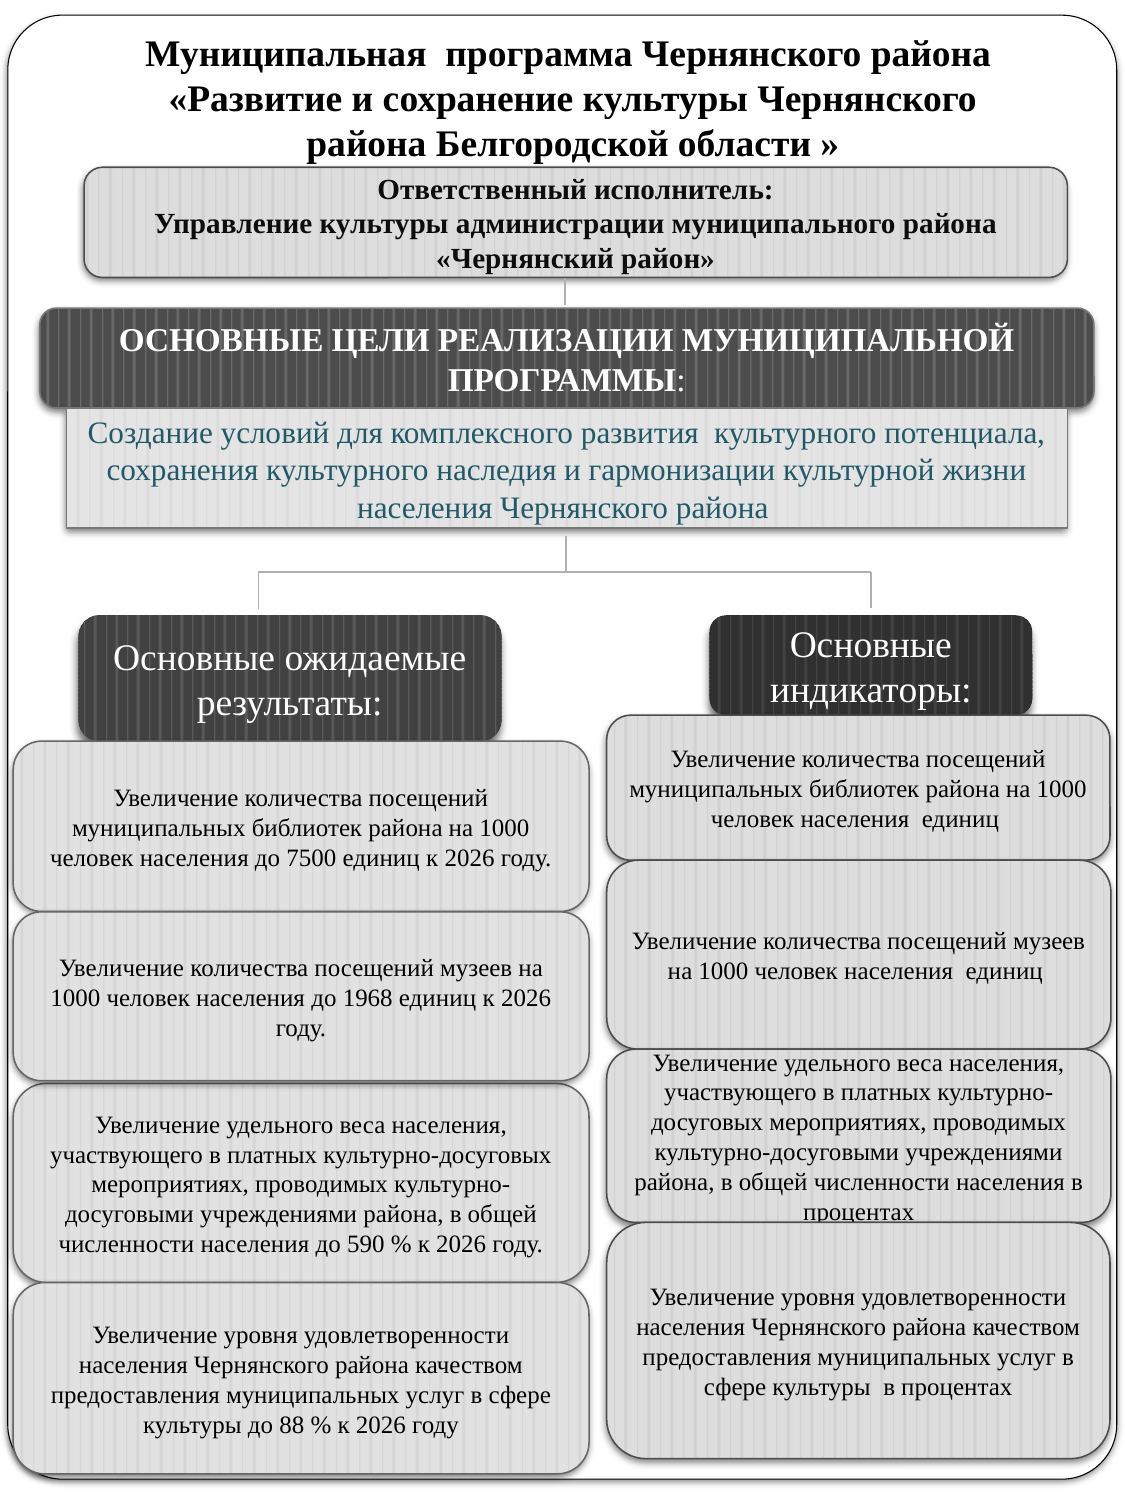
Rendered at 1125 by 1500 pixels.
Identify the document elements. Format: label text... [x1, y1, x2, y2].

text_box Увеличение удельного веса населения, участвующего в платных культурно-досуговых мероприятиях, проводимых культурно-досуговыми учреждениями района, в общей численности населения в процентах [605, 1048, 1112, 1223]
text_box Увеличение количества посещений муниципальных библиотек района на 1000 человек населения единиц [605, 714, 1111, 861]
text_box ОСНОВНЫЕ ЦЕЛИ РЕАЛИЗАЦИИ МУНИЦИПАЛЬНОЙ ПРОГРАММЫ: [38, 307, 1095, 409]
text_box Увеличение удельного веса населения, участвующего в платных культурно-досуговых мероприятиях, проводимых культурно-досуговыми учреждениями района, в общей численности населения до 590 % к 2026 году. [12, 1087, 590, 1282]
text_box Увеличение уровня удовлетворенности населения Чернянского района качеством предоставления муниципальных услуг в сфере культуры в процентах [605, 1221, 1111, 1460]
text_box Увеличение количества посещений музеев на 1000 человек населения до 1968 единиц к 2026 году. [12, 911, 590, 1082]
text_box Основные ожидаемые результаты: [78, 615, 502, 739]
text_box Увеличение количества посещений муниципальных библиотек района на 1000 человек населения до 7500 единиц к 2026 году. [12, 740, 590, 911]
text_box Увеличение уровня удовлетворенности населения Чернянского района качеством предоставления муниципальных услуг в сфере культуры до 88 % к 2026 году [12, 1281, 590, 1475]
text_box Основные индикаторы: [709, 615, 1033, 713]
text_box Ответственный исполнитель: Управление культуры администрации муниципального района «Чернянский район» [83, 166, 1069, 279]
text_box Муниципальная программа Чернянского района «Развитие и сохранение культуры Чернянского района Белгородской области » [94, 25, 1052, 166]
text_box Увеличение количества посещений музеев на 1000 человек населения единиц [605, 859, 1112, 1049]
text_box Создание условий для комплексного развития культурного потенциала, сохранения культурного наследия и гармонизации культурной жизни населения Чернянского района [66, 407, 1068, 529]
